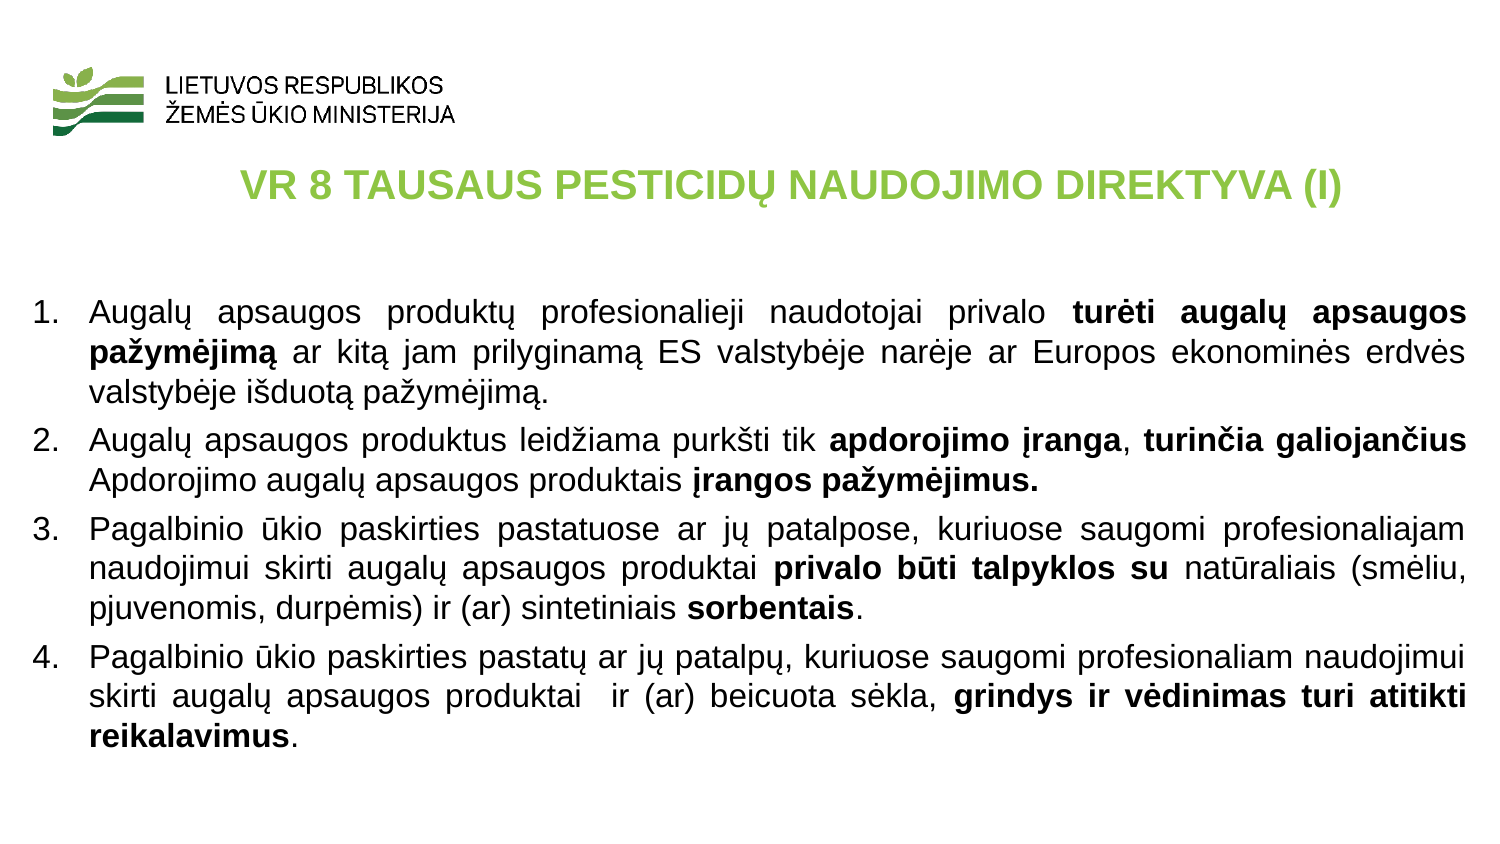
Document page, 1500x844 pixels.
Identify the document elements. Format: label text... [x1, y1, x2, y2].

text_box VR 8 TAUSAUS PESTICIDŲ NAUDOJIMO DIREKTYVA (I) [194, 150, 1388, 215]
picture [52, 67, 455, 137]
text_box Augalų apsaugos produktų profesionalieji naudotojai privalo turėti augalų apsaugos pažymėjimą ar kitą jam prilyginamą ES valstybėje narėje ar Europos ekonominės erdvės valstybėje išduotą pažymėjimą. Augalų apsaugos produktus leidžiama purkšti tik apdorojimo įranga, turinčia galiojančius Apdorojimo augalų apsaugos produktais įrangos pažymėjimus. Pagalbinio ūkio paskirties pastatuose ar jų patalpose, kuriuose saugomi profesionaliajam naudojimui skirti augalų apsaugos produktai privalo būti talpyklos su natūraliais (smėliu, pjuvenomis, durpėmis) ir (ar) sintetiniais sorbentais. Pagalbinio ūkio paskirties pastatų ar jų patalpų, kuriuose saugomi profesionaliam naudojimui skirti augalų apsaugos produktai ir (ar) beicuota sėkla, grindys ir vėdinimas turi atitikti reikalavimus. [17, 282, 1483, 811]
